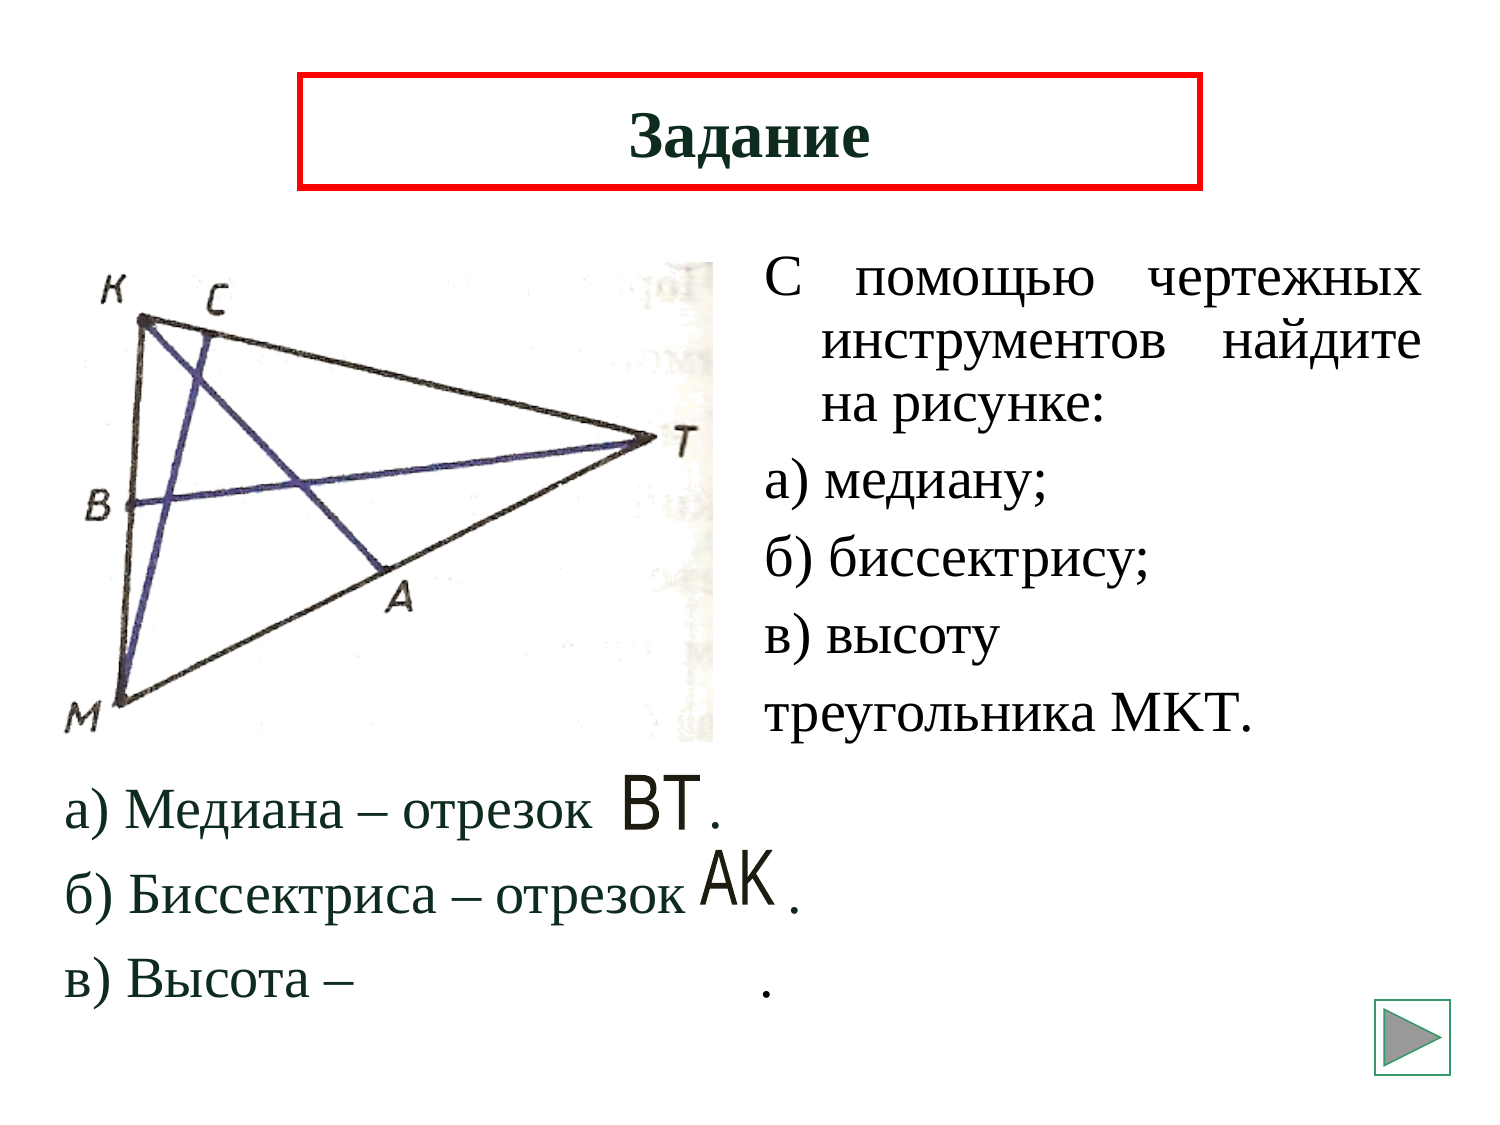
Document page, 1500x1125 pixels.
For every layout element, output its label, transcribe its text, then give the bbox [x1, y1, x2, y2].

title Задание [300, 75, 1200, 188]
list С помощью чертежных инструментов найдите на рисунке: а) медиану; б) биссектрису; в) высоту треугольника MKT. [750, 237, 1438, 752]
text_box [1374, 999, 1450, 1075]
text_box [62, 262, 713, 743]
text_box а) Медиана – отрезок . б) Биссектриса – отрезок . в) Высота – . [50, 762, 1438, 1025]
